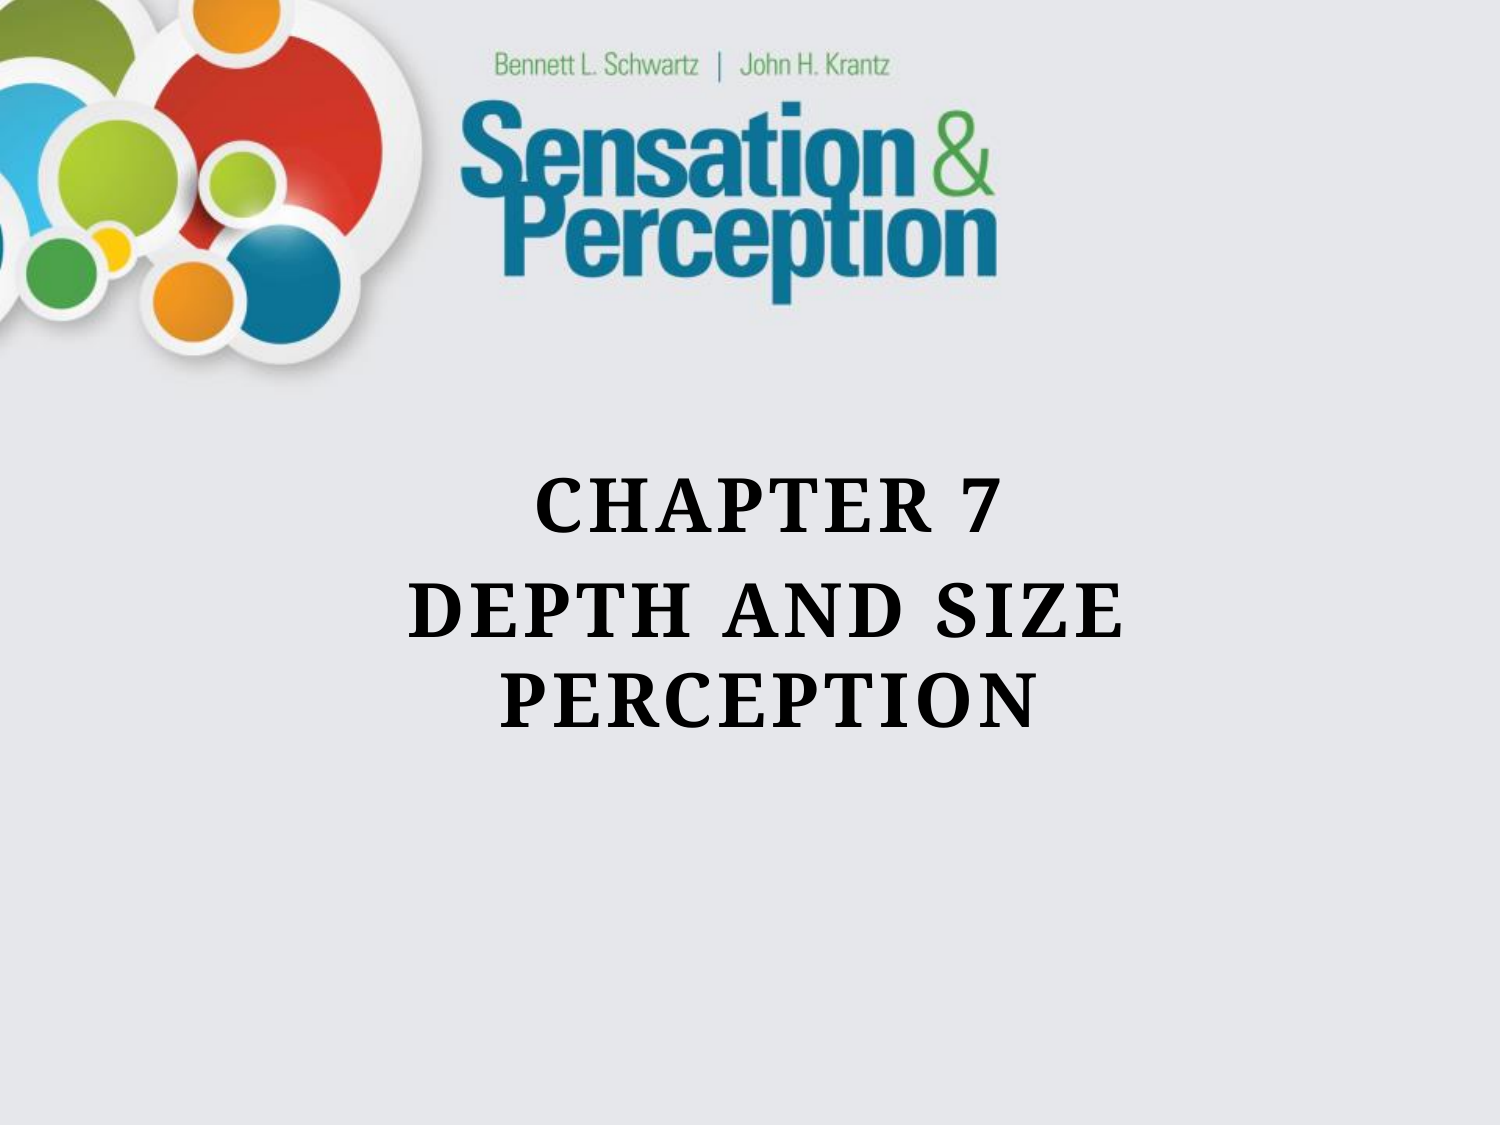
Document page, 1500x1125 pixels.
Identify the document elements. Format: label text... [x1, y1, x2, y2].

list Chapter 7 DEPTH AND SIZE PERCEPTION [224, 450, 1313, 825]
picture [0, 0, 1500, 1125]
